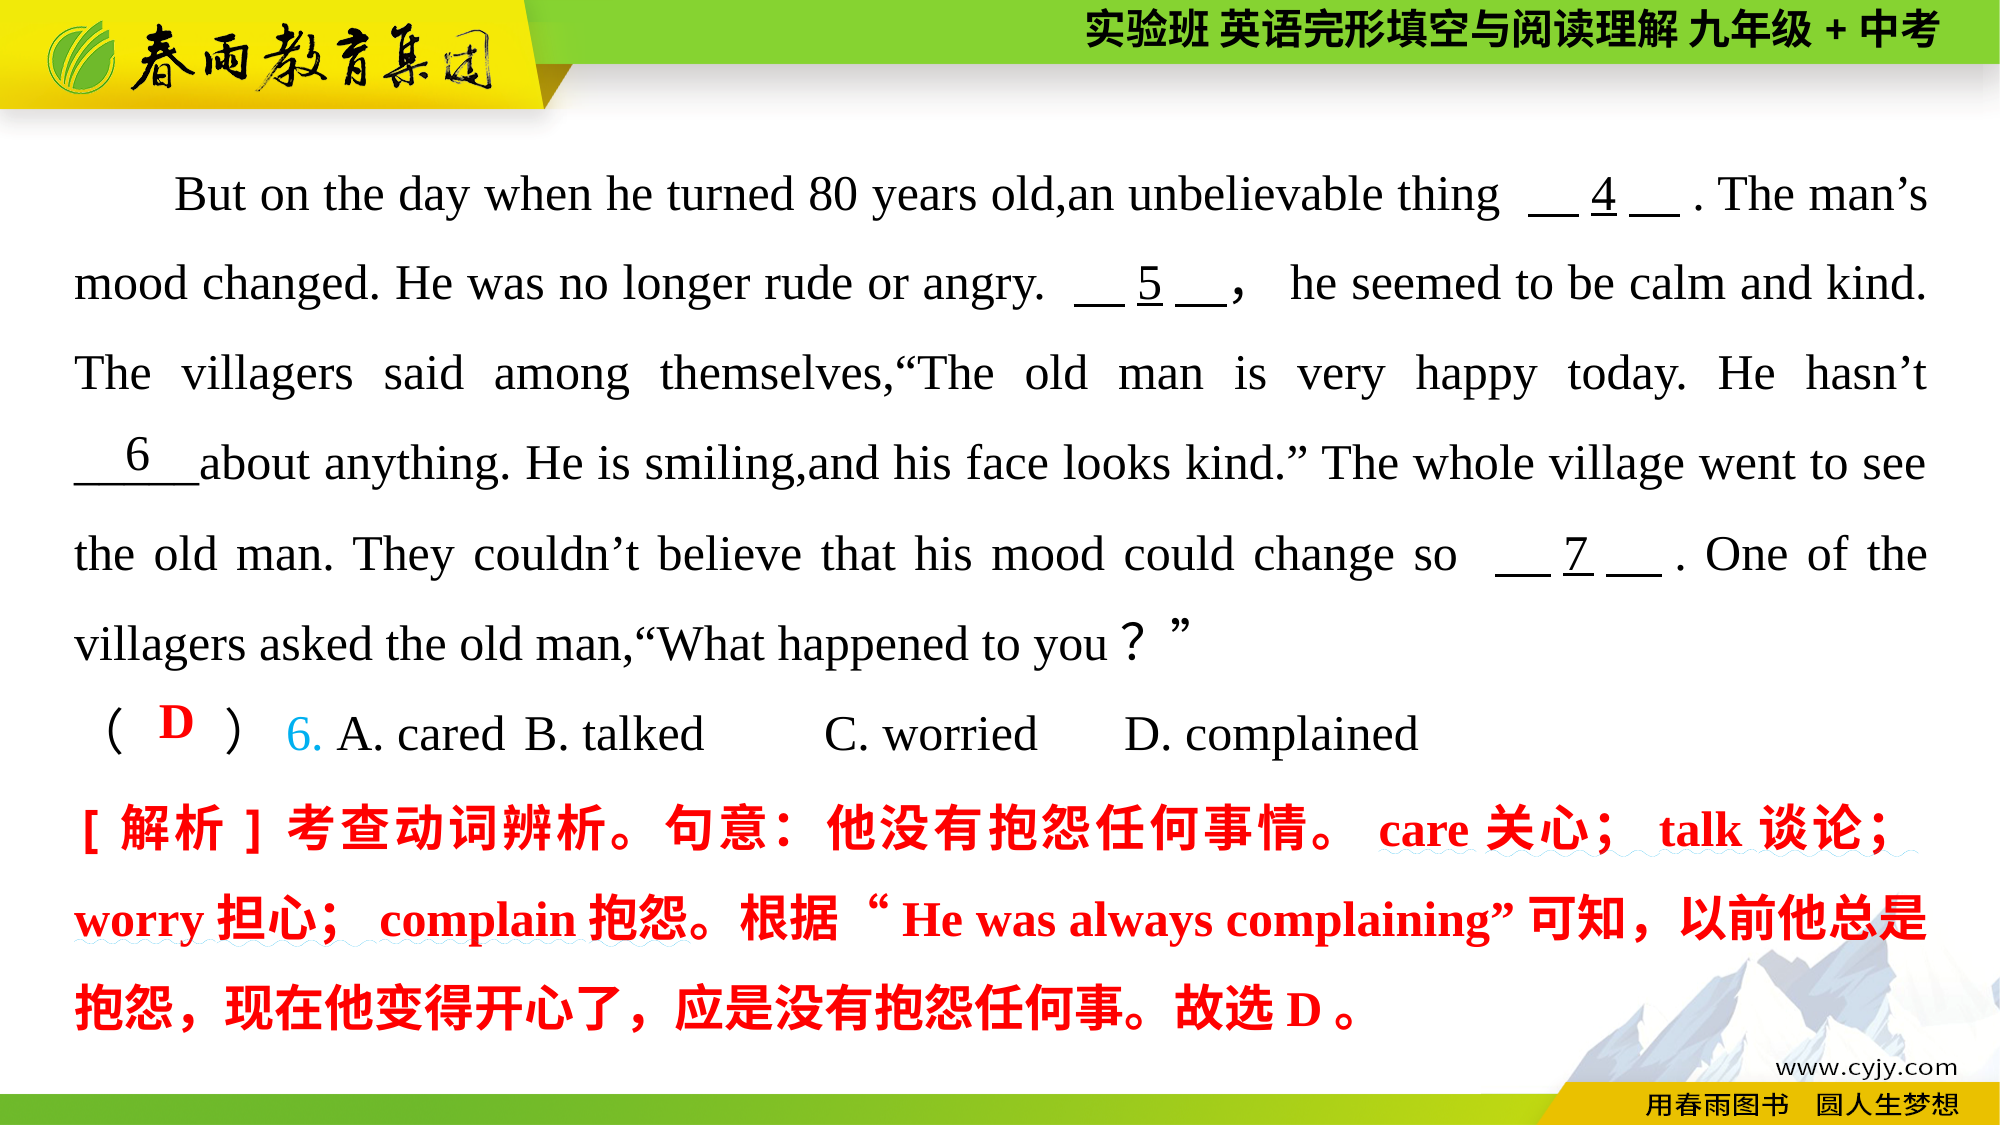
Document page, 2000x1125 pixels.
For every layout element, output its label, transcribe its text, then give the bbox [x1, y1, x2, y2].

text_box （ ）6. A. cared B. talked C. worried D. complained [59, 683, 1944, 768]
list But on the day when he turned 80 years old,an unbelievable thing 4 . The man’s mood changed. He was no longer rude or angry. 5 ，he seemed to be calm and kind. The villagers said among themselves,“The old man is very happy today. He hasn’t _____about anything. He is smiling,and his face looks kind.” The whole village went to see the old man. They couldn’t believe that his mood could change so 7 . One of the villagers asked the old man,“What happened to you？” [59, 122, 1944, 683]
text_box 6 [110, 412, 178, 488]
text_box [解析]考查动词辨析。句意：他没有抱怨任何事情。care关心；talk谈论；worry担心；complain抱怨。根据“He was always complaining”可知，以前他总是抱怨，现在他变得开心了，应是没有抱怨任何事。故选D。 [59, 768, 1944, 1044]
picture [0, 0, 2000, 1125]
text_box D [143, 681, 210, 757]
